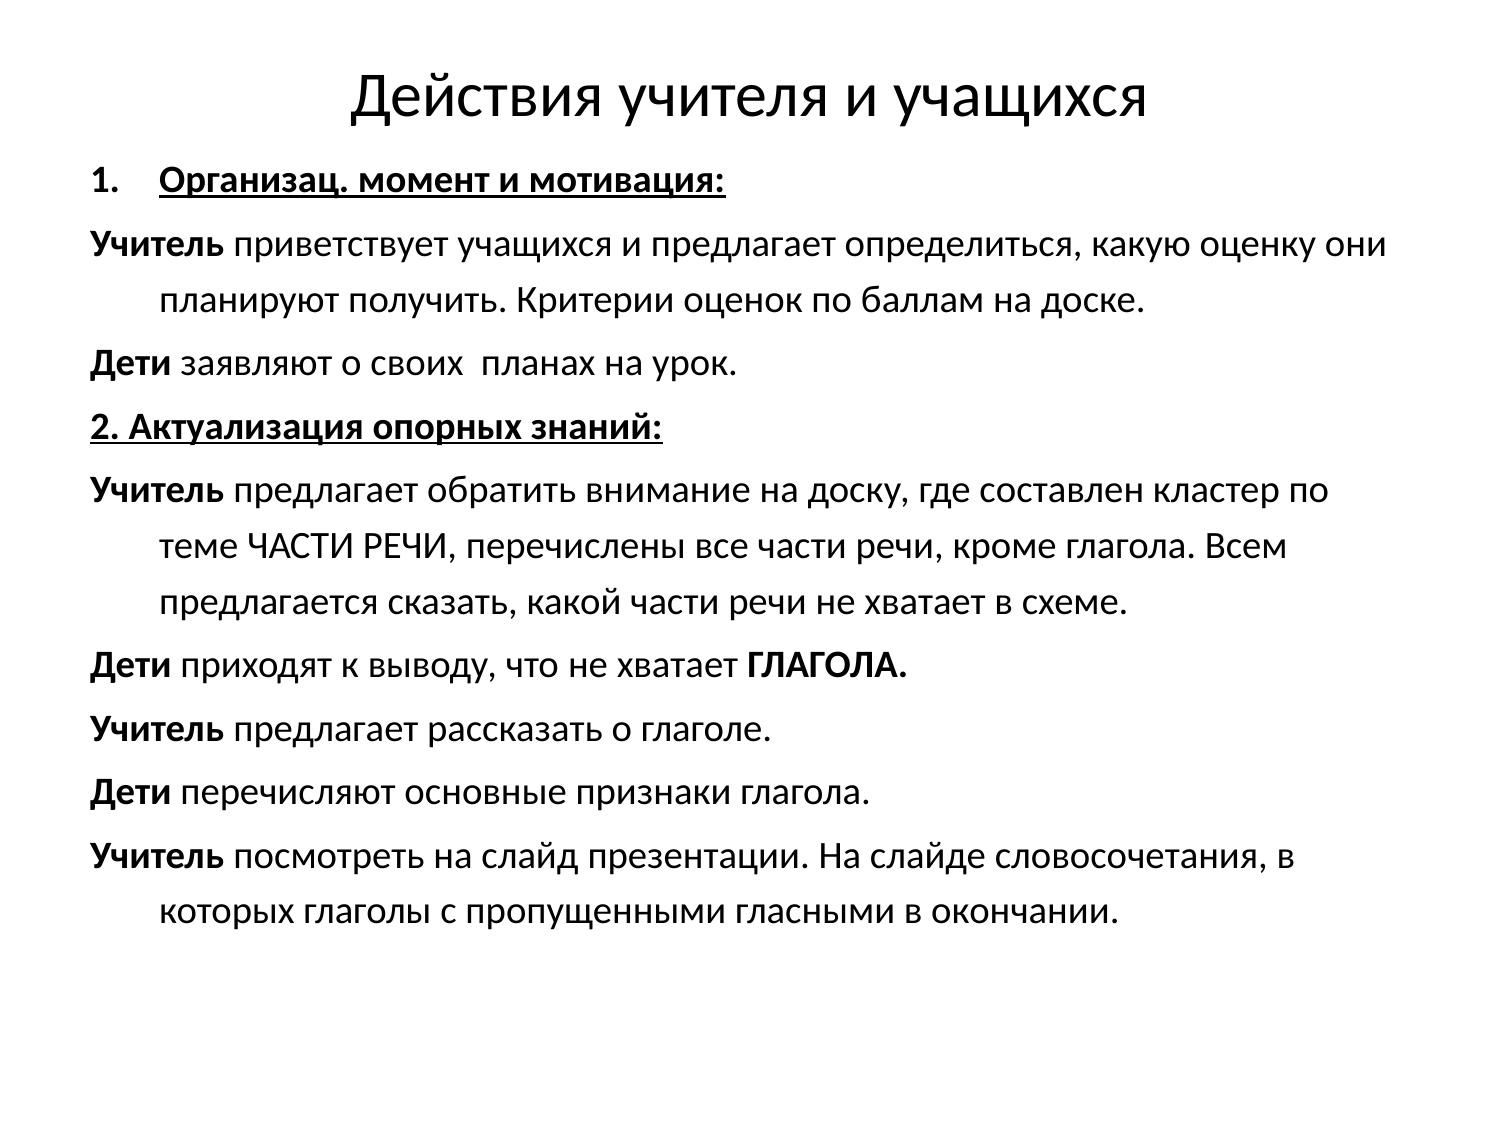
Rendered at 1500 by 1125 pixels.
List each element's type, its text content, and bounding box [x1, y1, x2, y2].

list Организац. момент и мотивация: Учитель приветствует учащихся и предлагает определиться, какую оценку они планируют получить. Критерии оценок по баллам на доске. Дети заявляют о своих планах на урок. 2. Актуализация опорных знаний: Учитель предлагает обратить внимание на доску, где составлен кластер по теме ЧАСТИ РЕЧИ, перечислены все части речи, кроме глагола. Всем предлагается сказать, какой части речи не хватает в схеме. Дети приходят к выводу, что не хватает ГЛАГОЛА. Учитель предлагает рассказать о глаголе. Дети перечисляют основные признаки глагола. Учитель посмотреть на слайд презентации. На слайде словосочетания, в которых глаголы с пропущенными гласными в окончании. [75, 137, 1425, 1005]
title Действия учителя и учащихся [75, 45, 1425, 137]
